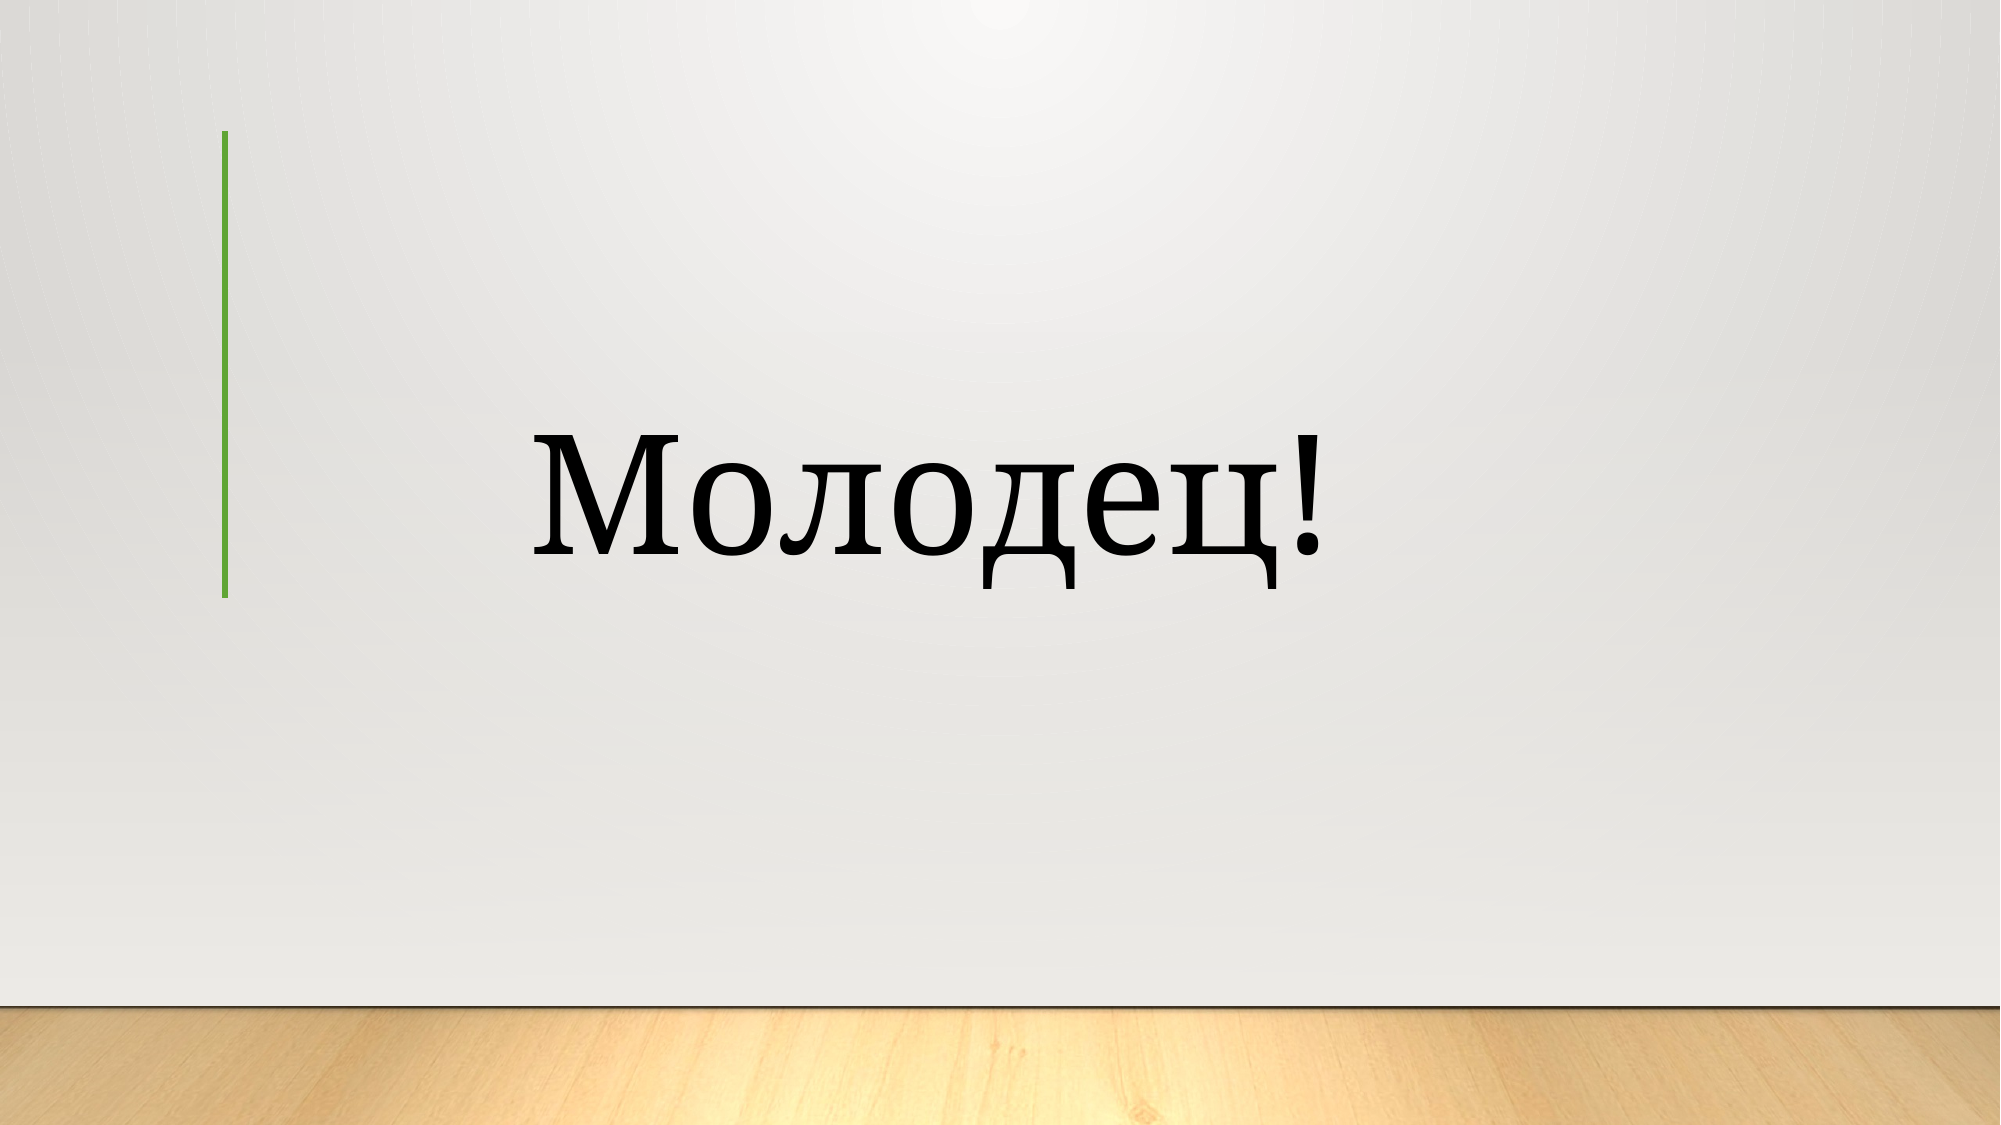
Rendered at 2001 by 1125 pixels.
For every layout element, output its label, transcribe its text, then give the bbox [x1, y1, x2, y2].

title Молодец! [251, 288, 1657, 598]
picture [0, 1006, 2000, 1125]
